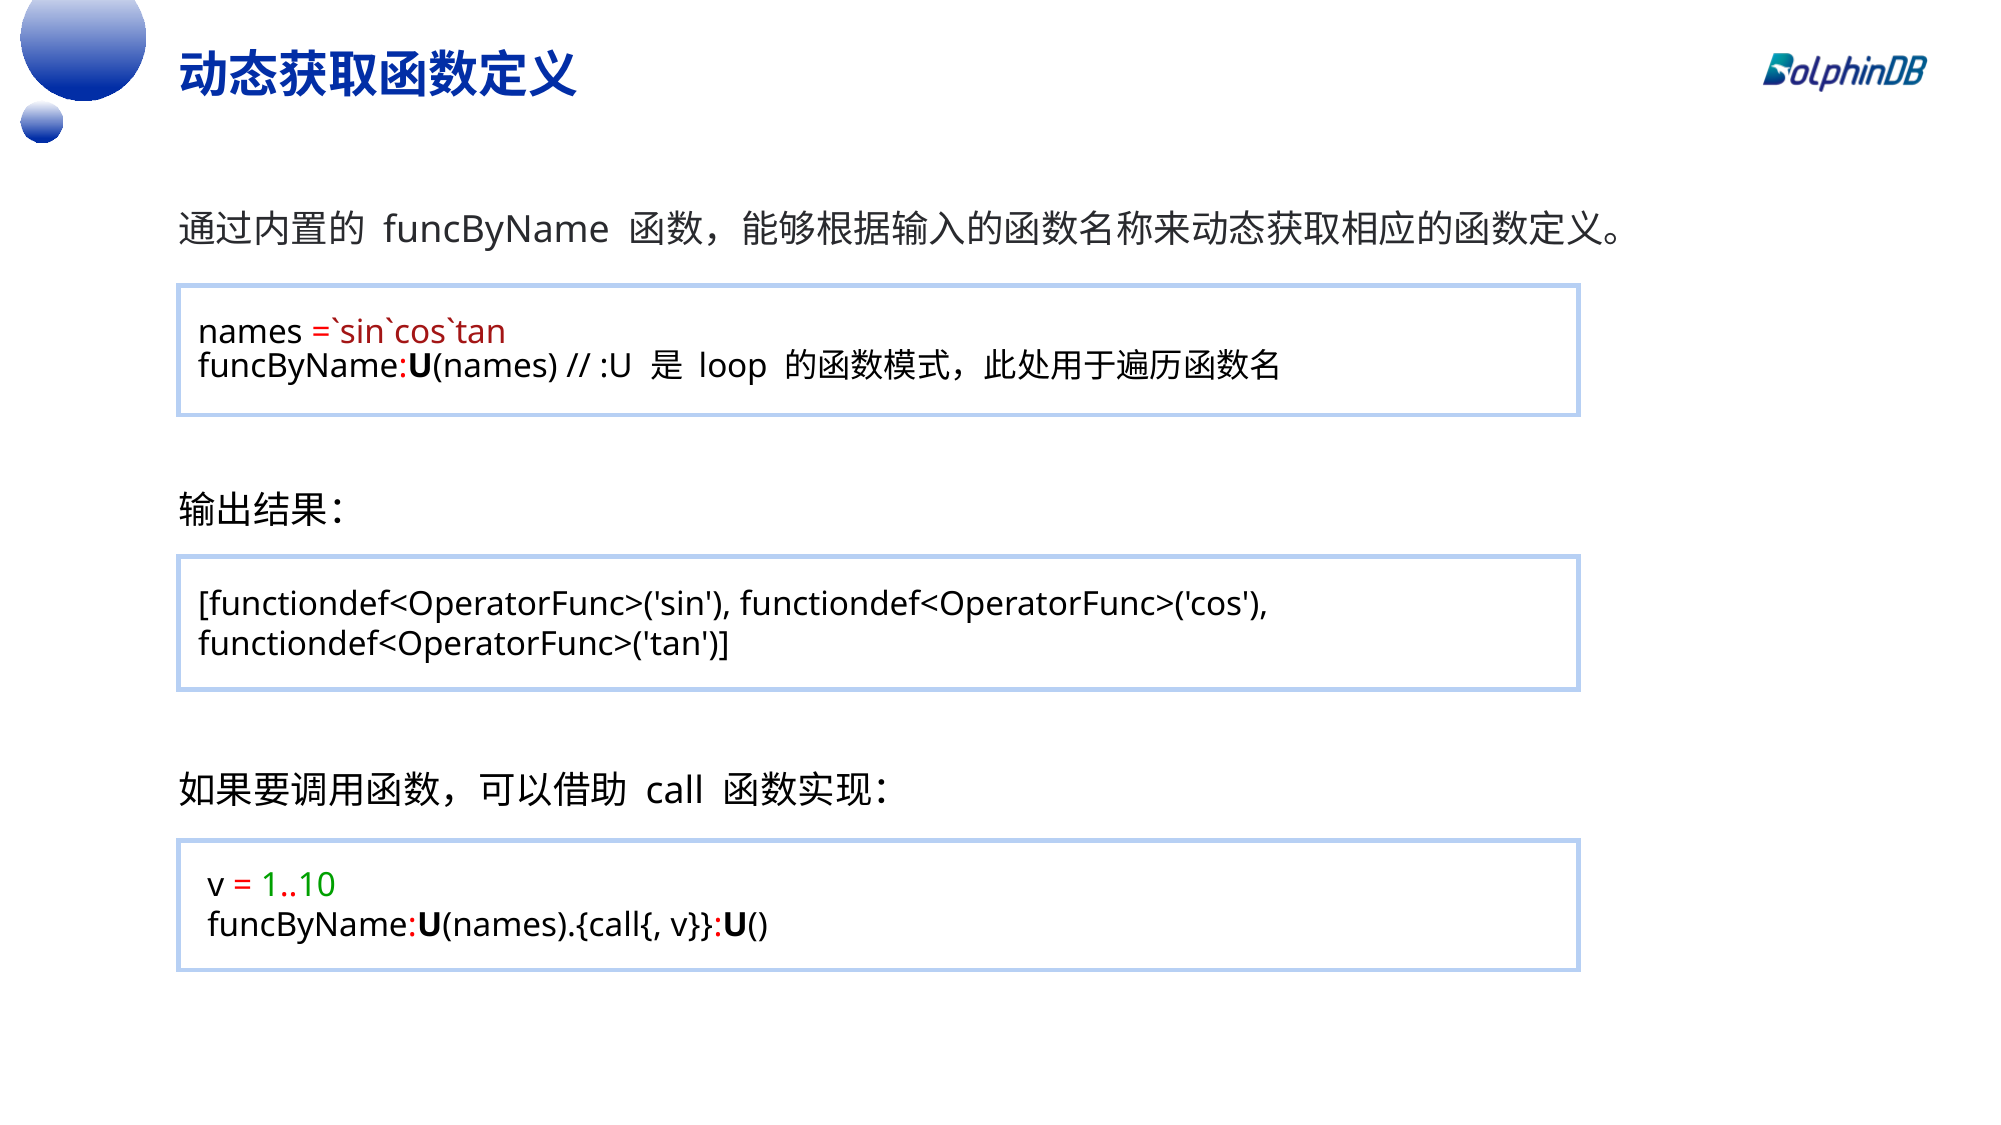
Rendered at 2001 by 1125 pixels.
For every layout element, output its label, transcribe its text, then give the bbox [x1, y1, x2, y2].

text_box 动态获取函数定义 [163, 35, 1545, 110]
picture [1755, 47, 1929, 93]
text_box [178, 840, 1580, 971]
text_box [178, 285, 1580, 416]
text_box 输出结果： [163, 478, 831, 538]
text_box 通过内置的 funcByName 函数，能够根据输入的函数名称来动态获取相应的函数定义。 [163, 197, 1739, 258]
text_box [178, 555, 1580, 691]
text_box 如果要调用函数，可以借助 call 函数实现： [163, 758, 1014, 859]
text_box [19, 99, 64, 144]
text_box [19, 0, 147, 102]
text_box v = 1..10 funcByName:U(names).{call{, v}}:U() [192, 855, 1193, 955]
